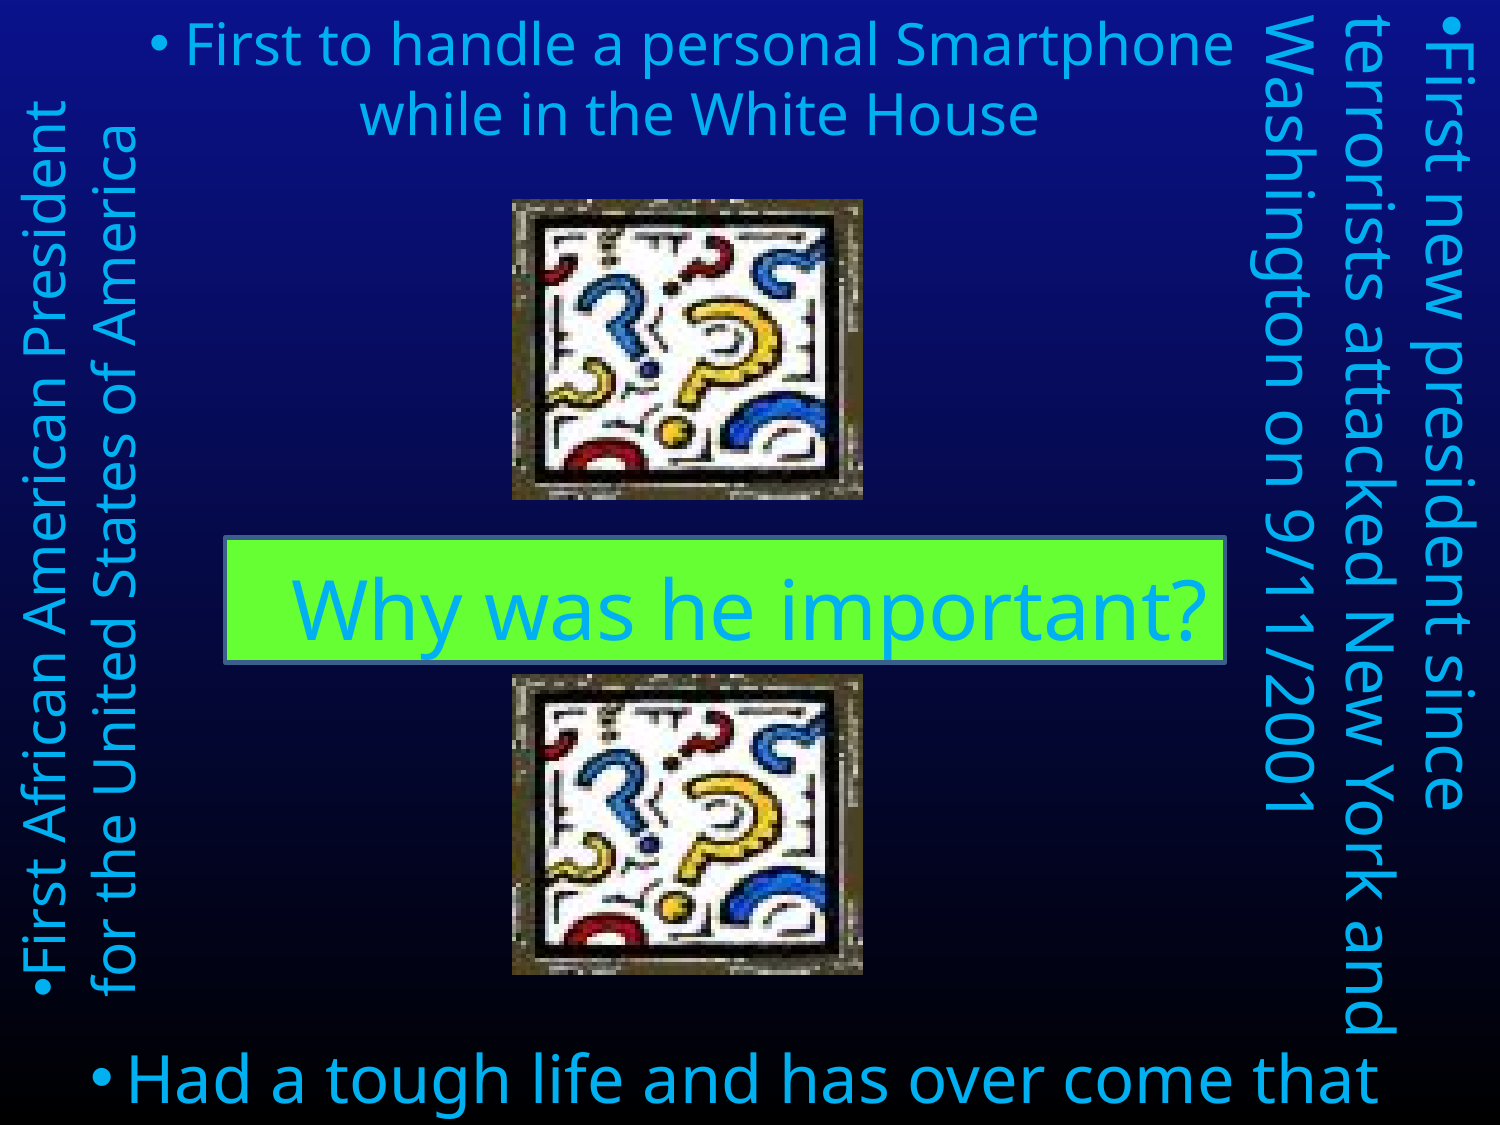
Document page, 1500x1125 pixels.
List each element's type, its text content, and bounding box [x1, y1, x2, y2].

text_box First to handle a personal Smartphone while in the White House [112, 0, 1288, 155]
picture [512, 674, 863, 976]
text_box Had a tough life and has over come that [0, 1029, 1200, 1124]
text_box [223, 535, 1200, 549]
text_box First new president since terrorists attacked New York and Washington on 9/11/2001 [1200, 0, 1500, 1125]
text_box Why was he important? [155, 549, 1200, 665]
picture [512, 199, 863, 500]
text_box First African American President for the United States of America [0, 0, 155, 1013]
